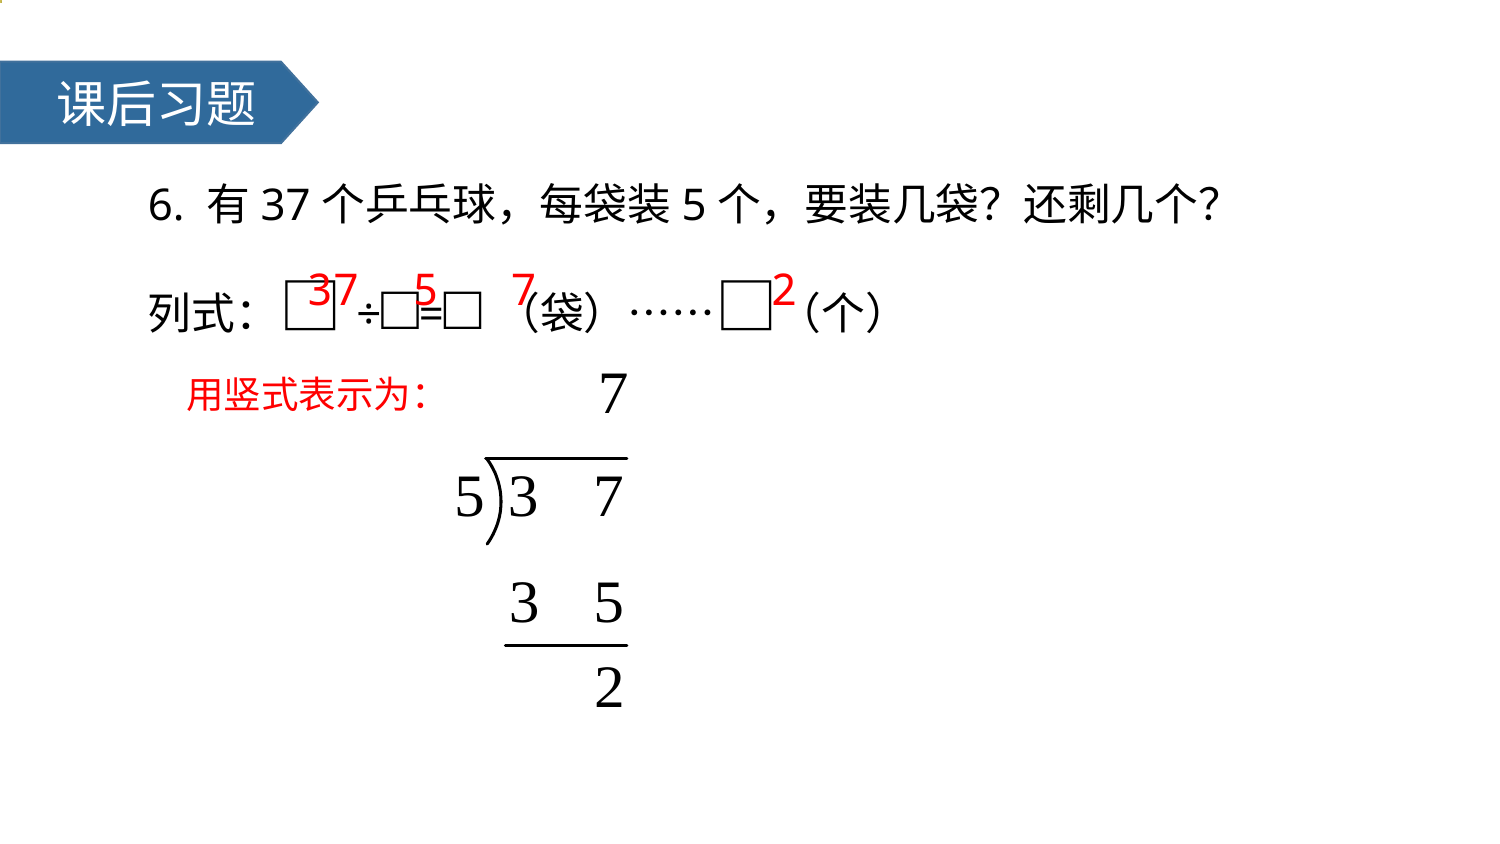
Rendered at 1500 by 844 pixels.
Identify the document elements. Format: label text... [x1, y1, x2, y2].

text_box 6. 有37个乒乓球，每袋装5个，要装几袋？还剩几个？ 列式：□÷□=□（袋）……□（个） [136, 145, 1254, 348]
text_box 课后习题 [0, 61, 318, 144]
text_box 2 [759, 255, 805, 320]
text_box 5 [401, 255, 446, 320]
text_box 用竖式表示为： [175, 365, 446, 422]
text_box 7 [499, 255, 544, 320]
picture [446, 355, 641, 734]
text_box 37 [295, 255, 376, 320]
